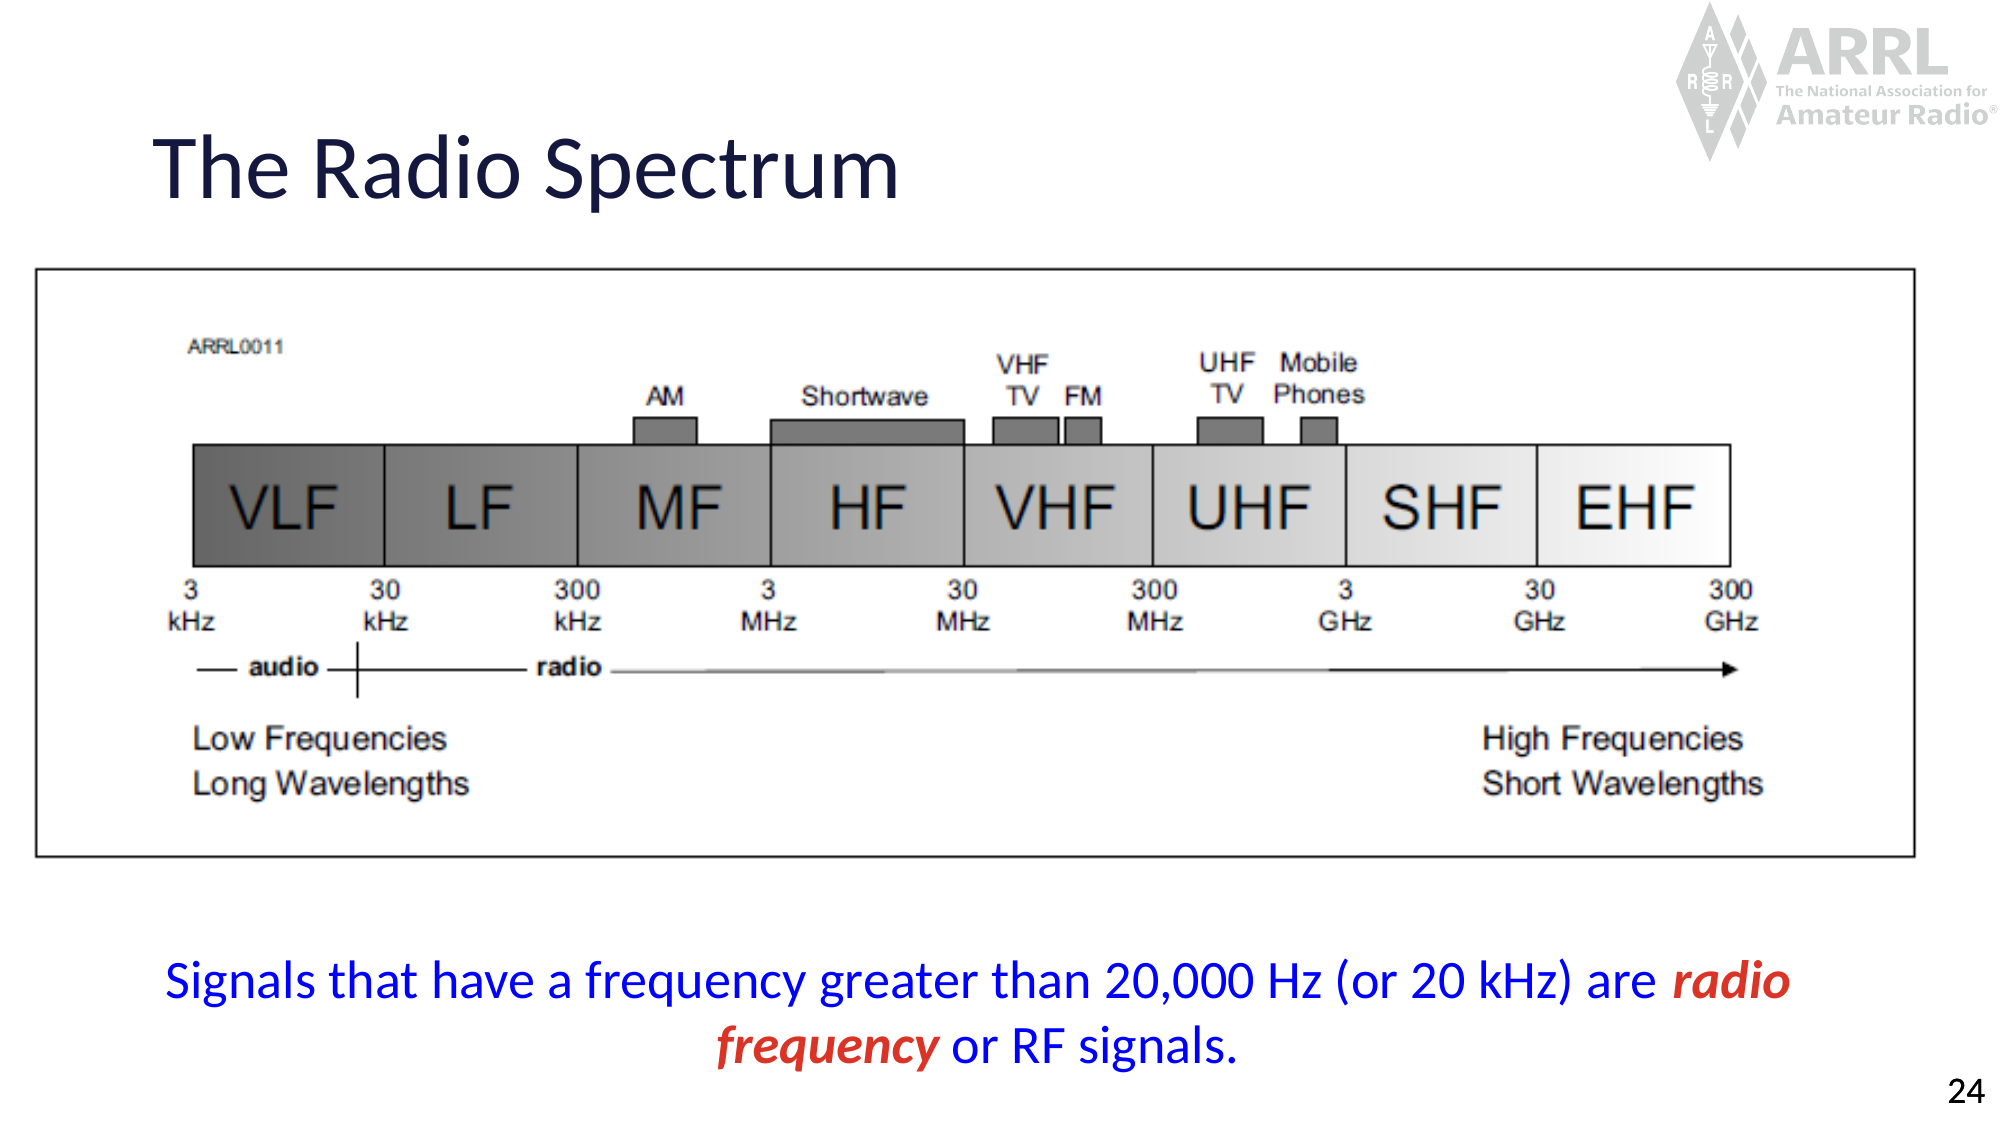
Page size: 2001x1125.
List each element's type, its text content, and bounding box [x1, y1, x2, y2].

picture [1674, 0, 2000, 164]
text_box Signals that have a frequency greater than 20,000 Hz (or 20 kHz) are radio frequency or RF signals. [64, 936, 1892, 1082]
title The Radio Spectrum [137, 59, 1863, 262]
picture [29, 262, 1923, 863]
